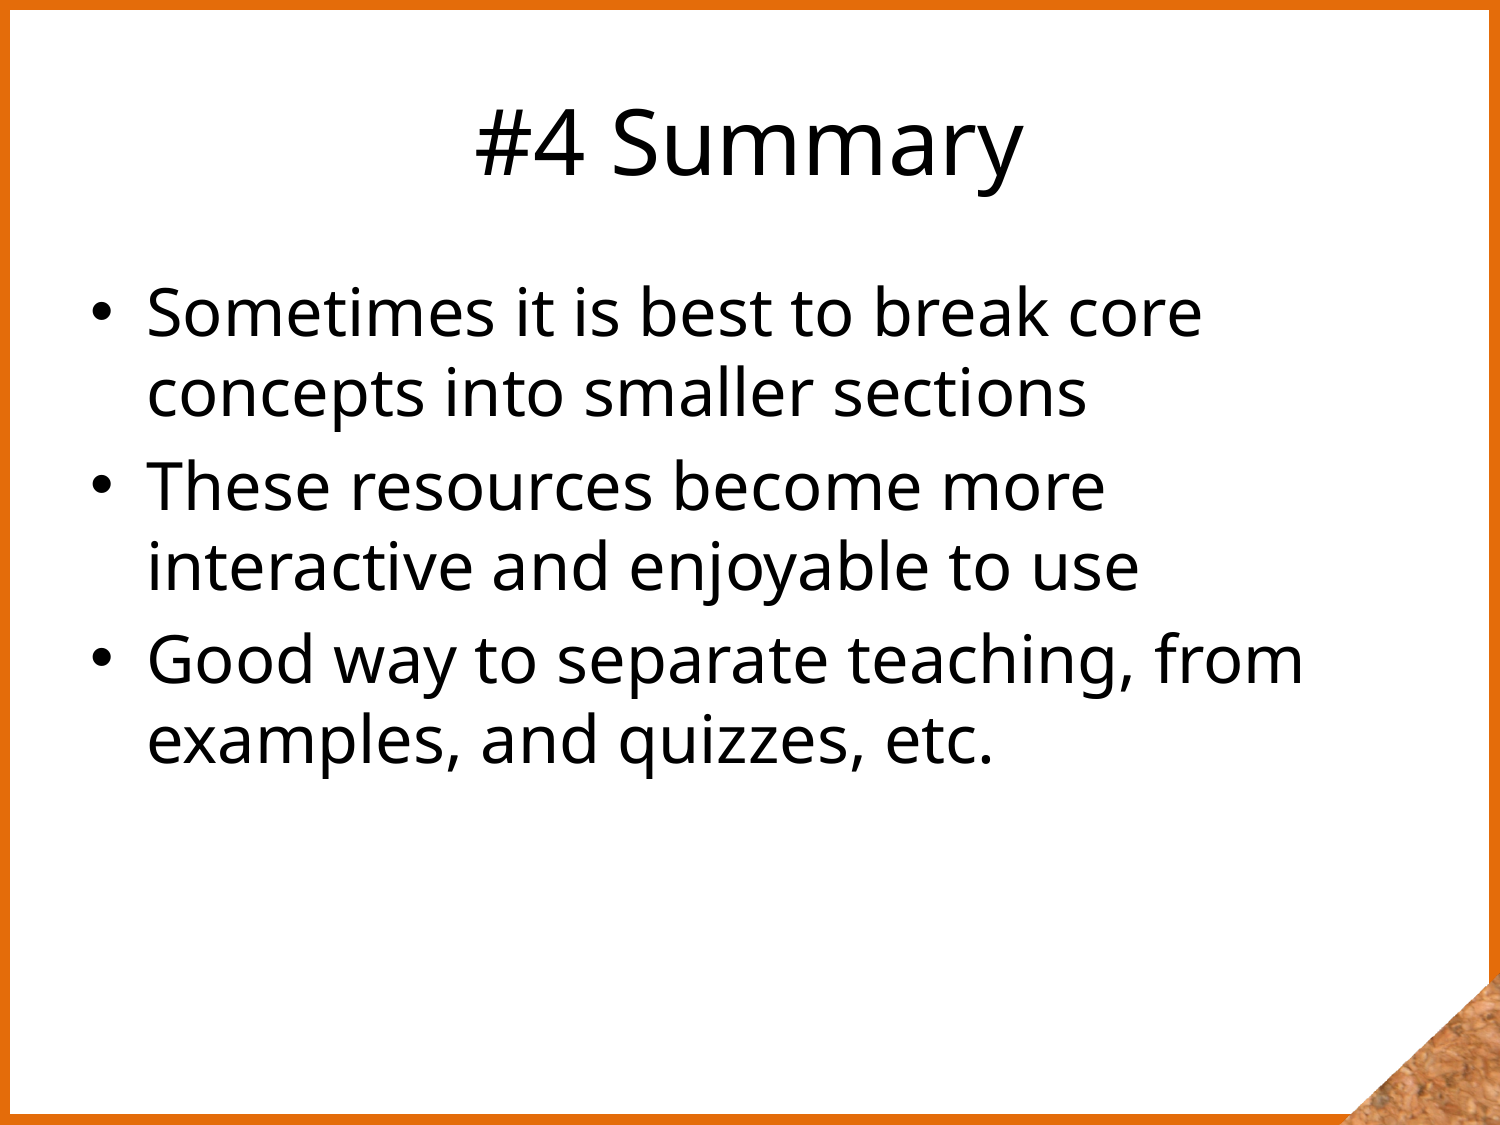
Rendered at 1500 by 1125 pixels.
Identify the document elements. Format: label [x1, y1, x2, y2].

picture [1328, 962, 1500, 1125]
text_box [0, 0, 1500, 1125]
